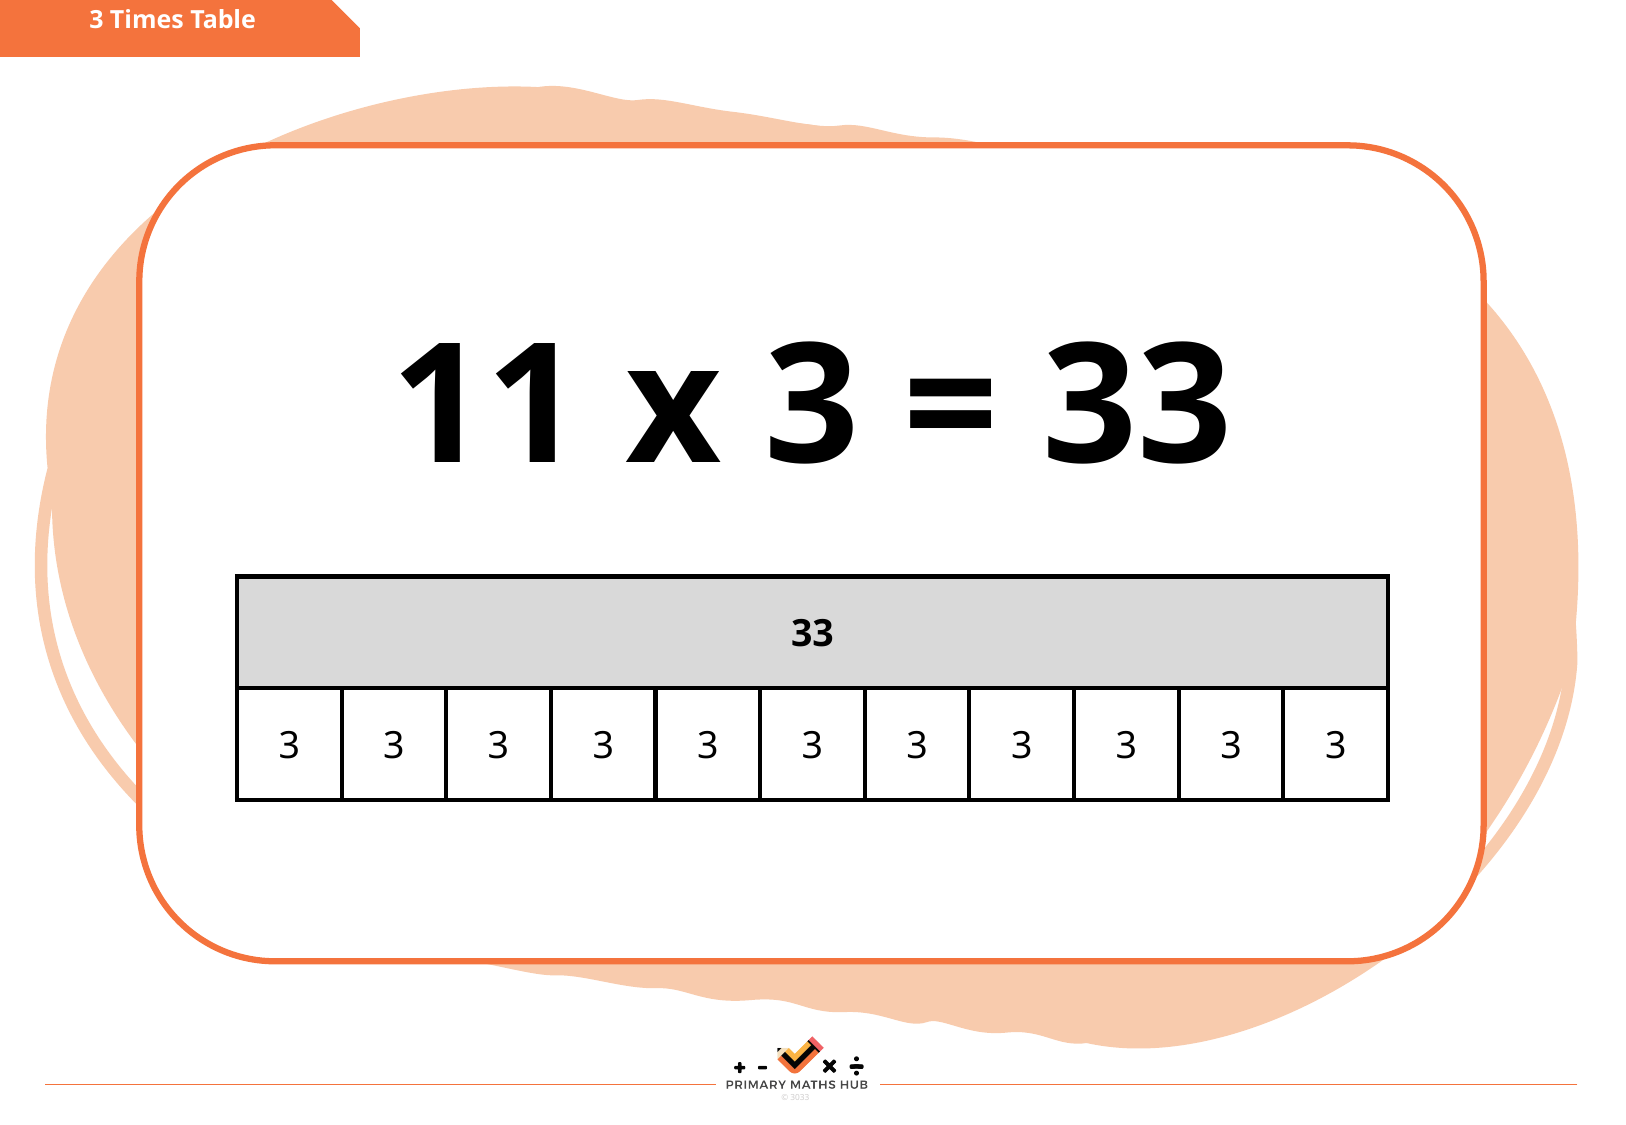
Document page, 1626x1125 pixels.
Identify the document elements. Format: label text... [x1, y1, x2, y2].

table_header 33 [239, 579, 1386, 686]
text_box [39, 214, 155, 799]
text_box [496, 960, 1374, 1044]
table_cell 3 [658, 690, 758, 798]
table_cell 3 [1076, 690, 1177, 798]
table_cell 3 [553, 690, 653, 798]
table_cell 3 [867, 690, 967, 798]
table_cell 3 [448, 690, 549, 798]
table_cell 3 [344, 690, 444, 798]
text_box [1479, 300, 1579, 867]
text_box 3 Times Table [0, 0, 361, 58]
text_box [273, 91, 956, 144]
text_box [138, 144, 1485, 963]
table_cell 3 [1285, 690, 1386, 798]
text_box 11 x 3 = 33 [140, 288, 1485, 503]
table_cell 3 [762, 690, 863, 798]
table_cell 3 [971, 690, 1072, 798]
table_cell 3 [239, 690, 340, 798]
table_cell 3 [1181, 690, 1281, 798]
text_box © 3033 [720, 1084, 870, 1110]
picture [722, 1034, 872, 1094]
